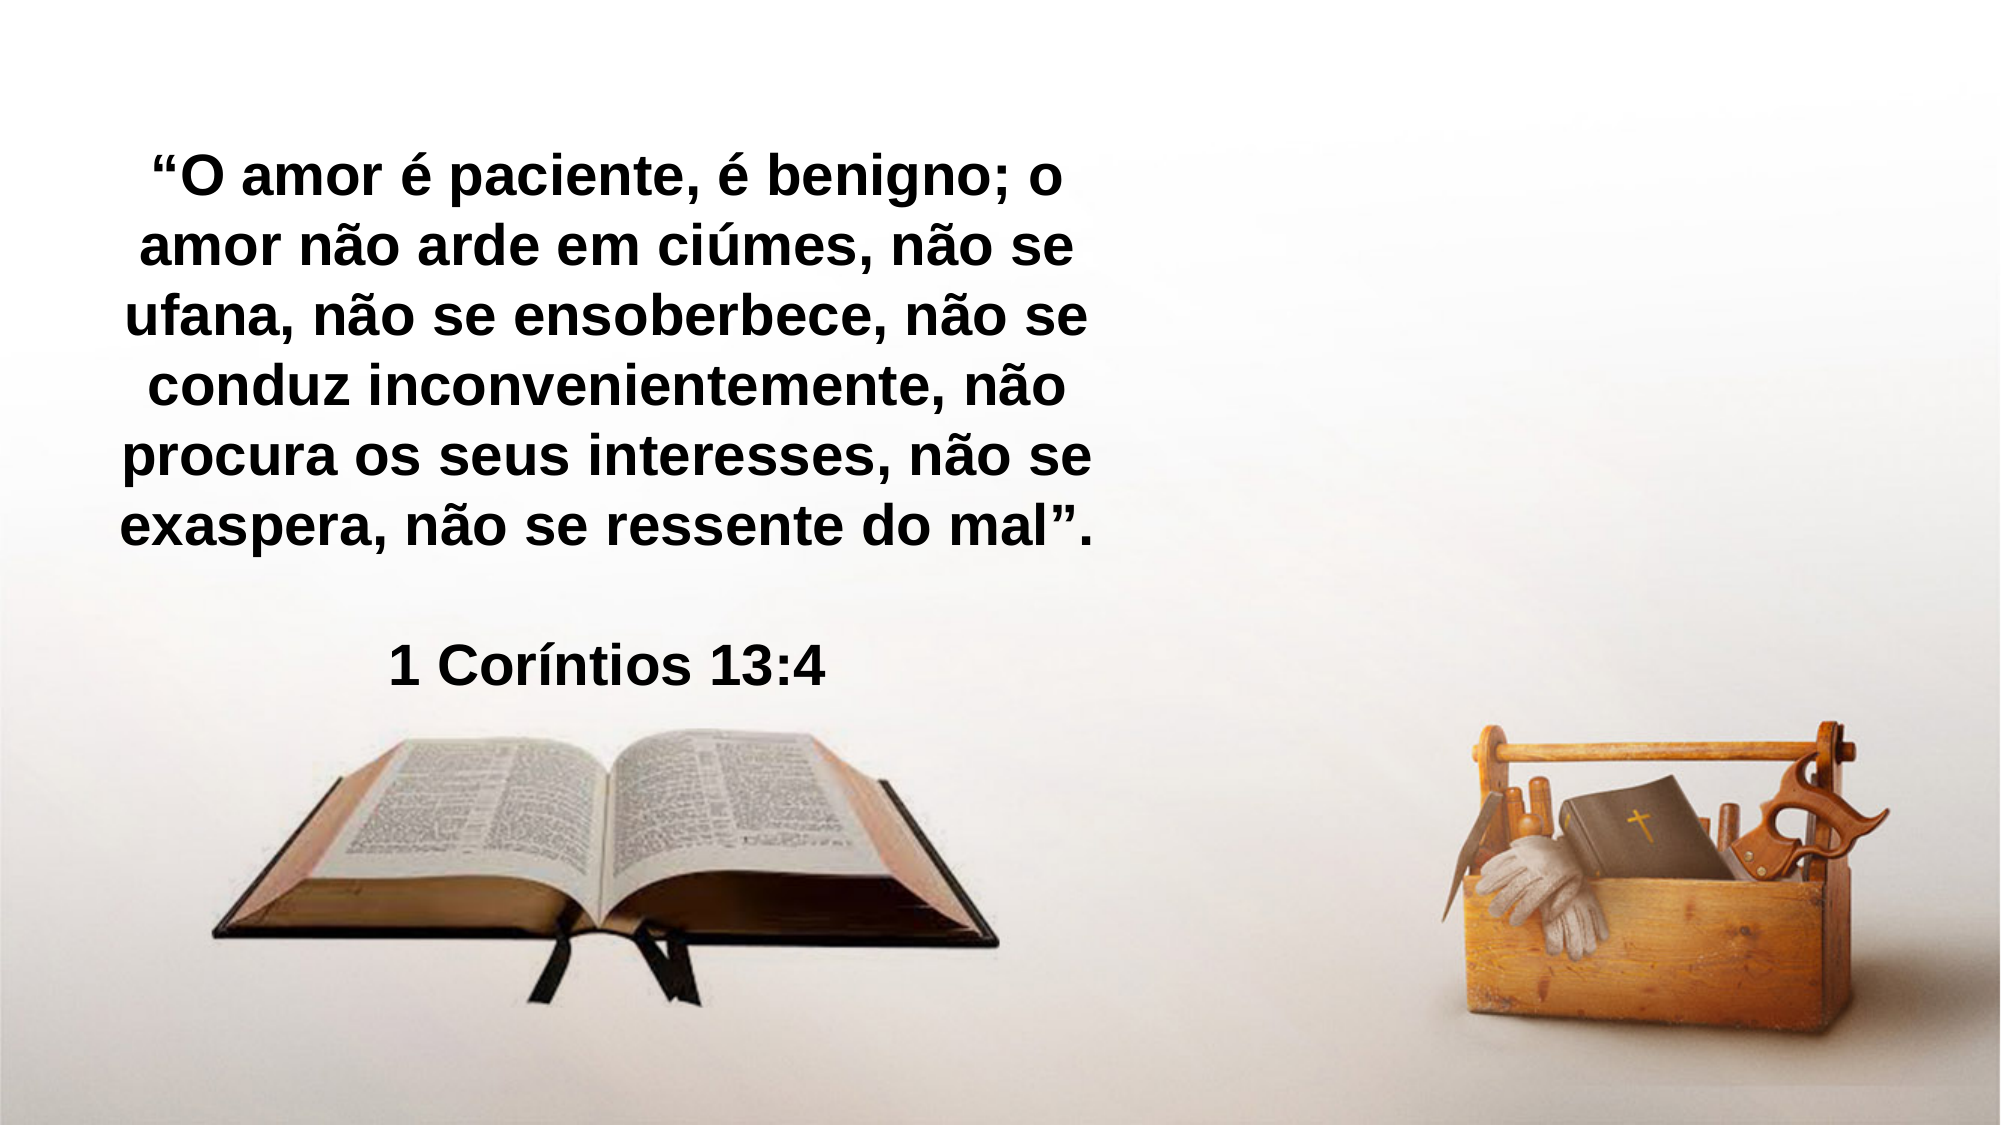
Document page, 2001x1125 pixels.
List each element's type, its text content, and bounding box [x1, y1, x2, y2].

picture [0, 0, 2001, 1125]
text_box “O amor é paciente, é benigno; o amor não arde em ciúmes, não se ufana, não se ensoberbece, não se conduz inconvenientemente, não procura os seus interesses, não se exaspera, não se ressente do mal”. 1 Coríntios 13:4 [98, 129, 1118, 705]
